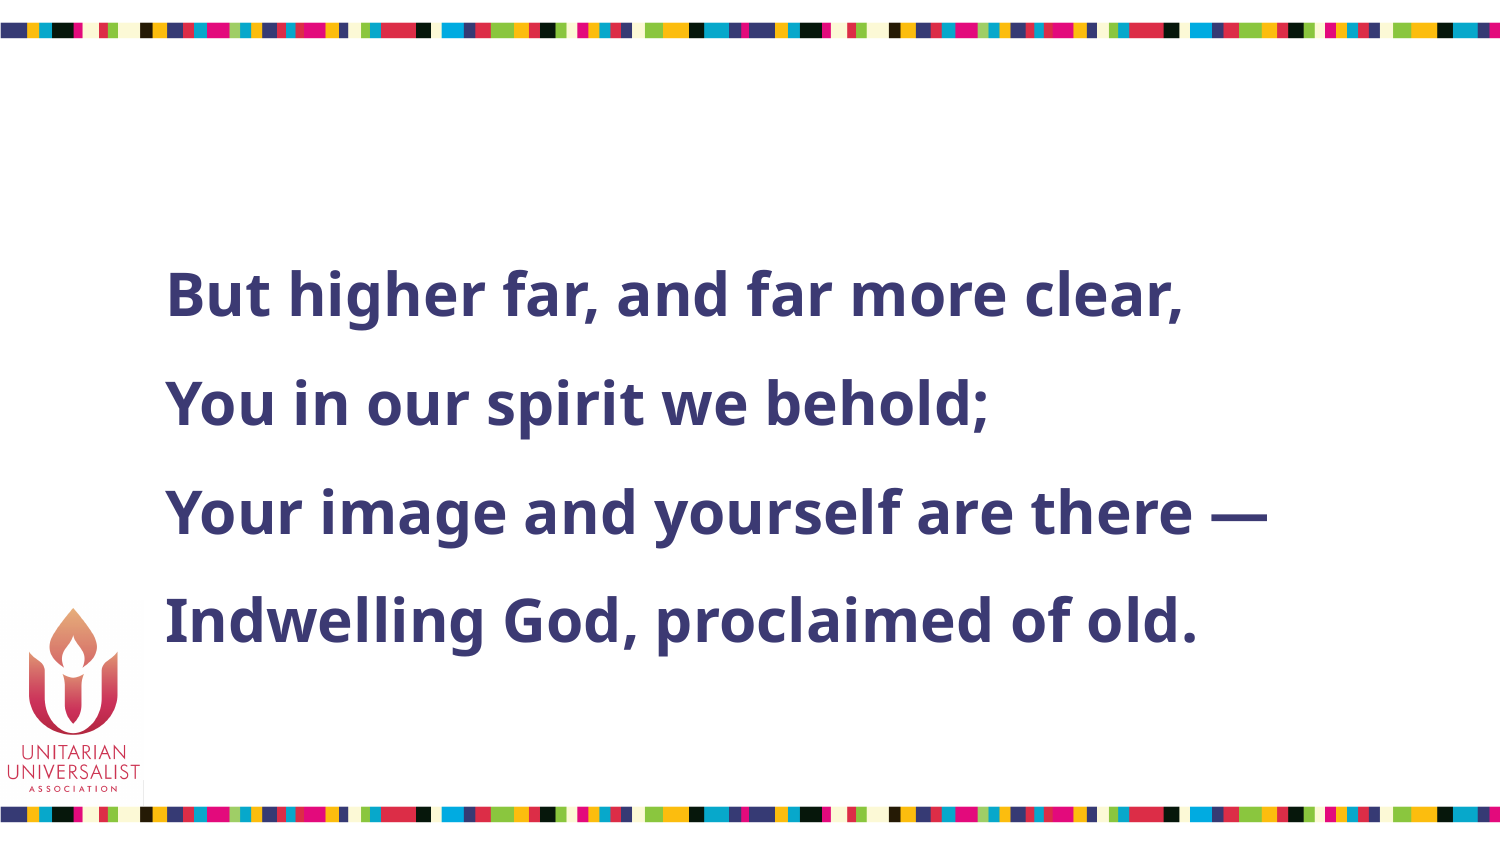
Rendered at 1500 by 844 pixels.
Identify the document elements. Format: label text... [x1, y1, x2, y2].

picture [0, 22, 1500, 40]
text_box But higher far, and far more clear, You in our spirit we behold; Your image and yourself are there — Indwelling God, proclaimed of old. [150, 205, 1402, 670]
picture [0, 600, 1500, 824]
